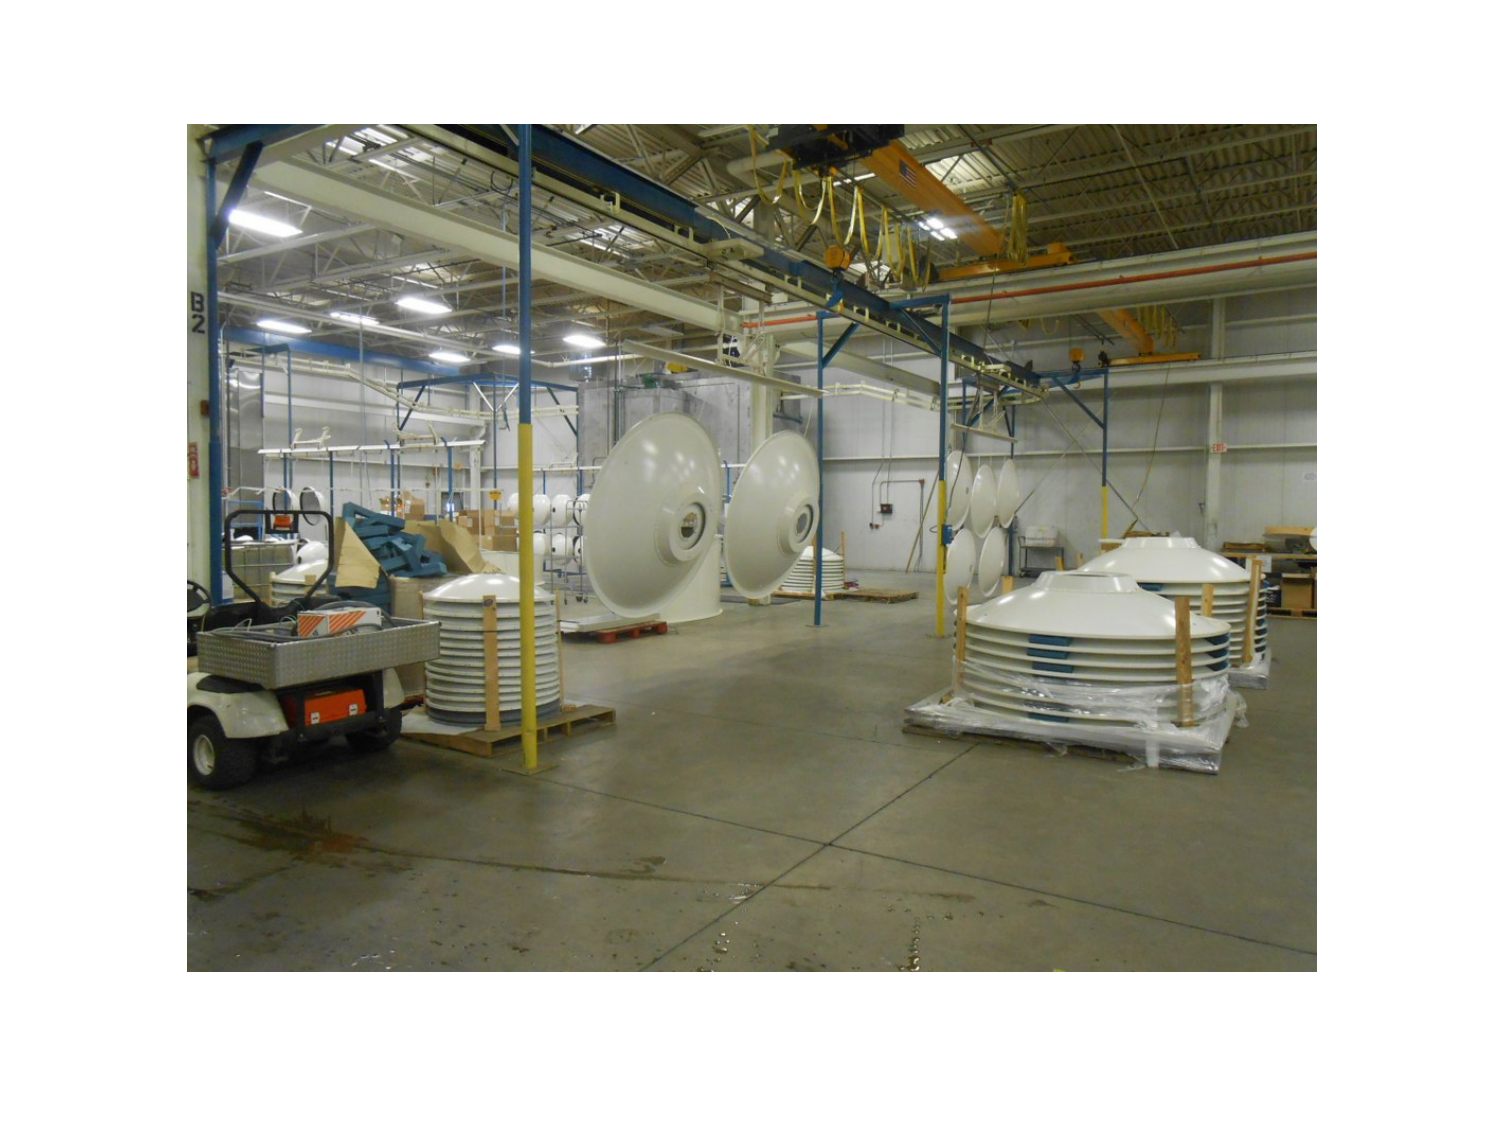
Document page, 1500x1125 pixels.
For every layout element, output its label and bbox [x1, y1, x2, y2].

picture [187, 124, 1318, 972]
